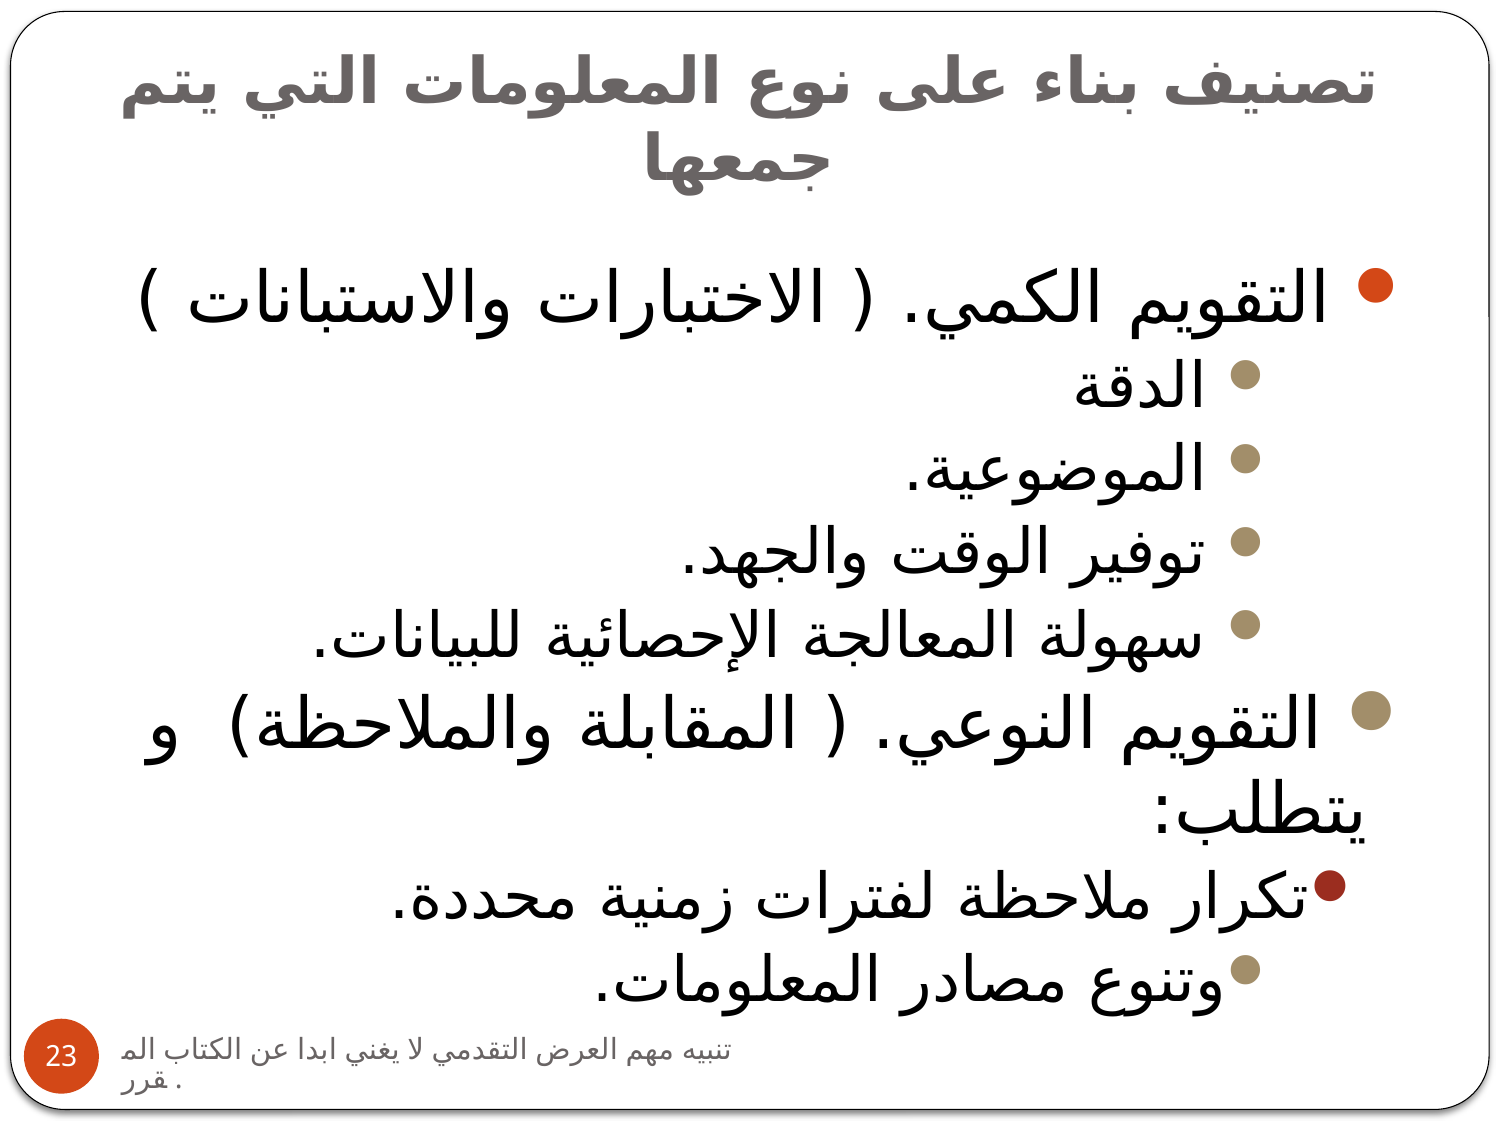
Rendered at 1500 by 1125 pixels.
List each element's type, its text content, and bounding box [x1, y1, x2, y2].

footer تنبيه مهم العرض التقدمي لا يغني ابدا عن الكتاب المقرر. [150, 1038, 800, 1088]
slide_number 23 [23, 1018, 99, 1094]
list التقويم الكمي. ( الاختبارات والاستبانات ) الدقة الموضوعية. توفير الوقت والجهد. سهولة المعالجة الإحصائية للبيانات. التقويم النوعي. ( المقابلة والملاحظة) و يتطلب: تكرار ملاحظة لفترات زمنية محددة. وتنوع مصادر المعلومات. [75, 243, 1425, 1038]
title تصنيف بناء على نوع المعلومات التي يتم جمعها [75, 30, 1425, 209]
